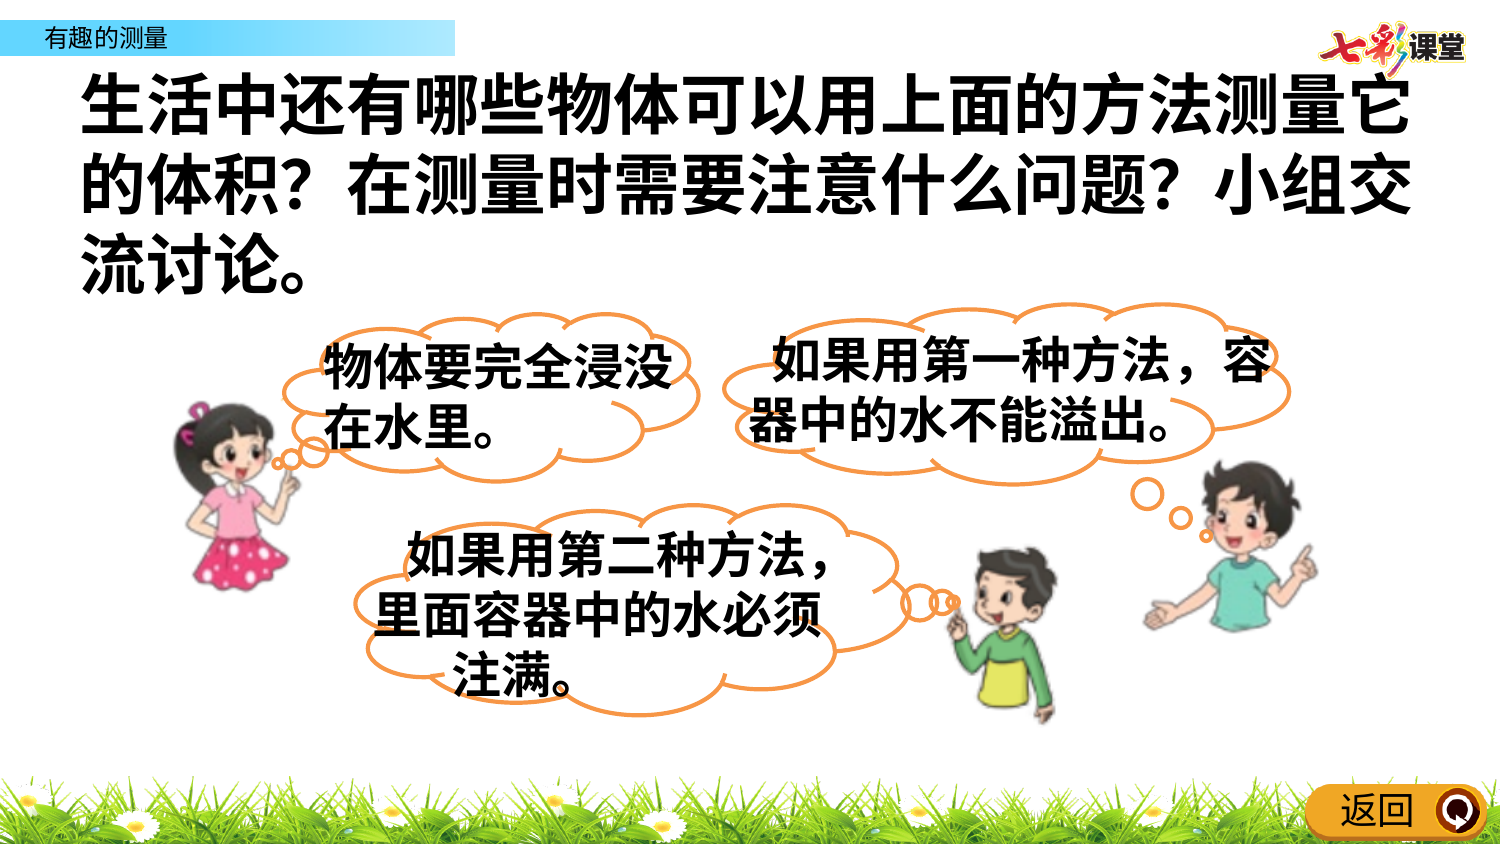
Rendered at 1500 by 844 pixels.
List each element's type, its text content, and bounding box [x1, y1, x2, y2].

picture [1096, 456, 1341, 681]
text_box [722, 373, 733, 405]
text_box [646, 503, 837, 516]
picture [1316, 20, 1468, 80]
text_box [282, 369, 308, 397]
text_box [911, 302, 1223, 320]
text_box 如果用第一种方法，容器中的水不能溢出。 [733, 320, 1301, 456]
text_box [313, 463, 326, 469]
text_box [554, 508, 637, 516]
text_box 生活中还有哪些物体可以用上面的方法测量它的体积？在测量时需要注意什么问题？小组交流讨论。 [64, 55, 1443, 311]
text_box 如果用第二种方法， 里面容器中的水必须 注满。 [357, 516, 1041, 712]
text_box [423, 312, 649, 327]
text_box [354, 463, 556, 484]
text_box [597, 712, 681, 718]
text_box [353, 592, 357, 615]
picture [0, 776, 1500, 844]
picture [170, 398, 308, 599]
text_box 物体要完全浸没 在水里。 [308, 327, 801, 463]
picture [922, 539, 1063, 728]
text_box [803, 456, 1095, 487]
